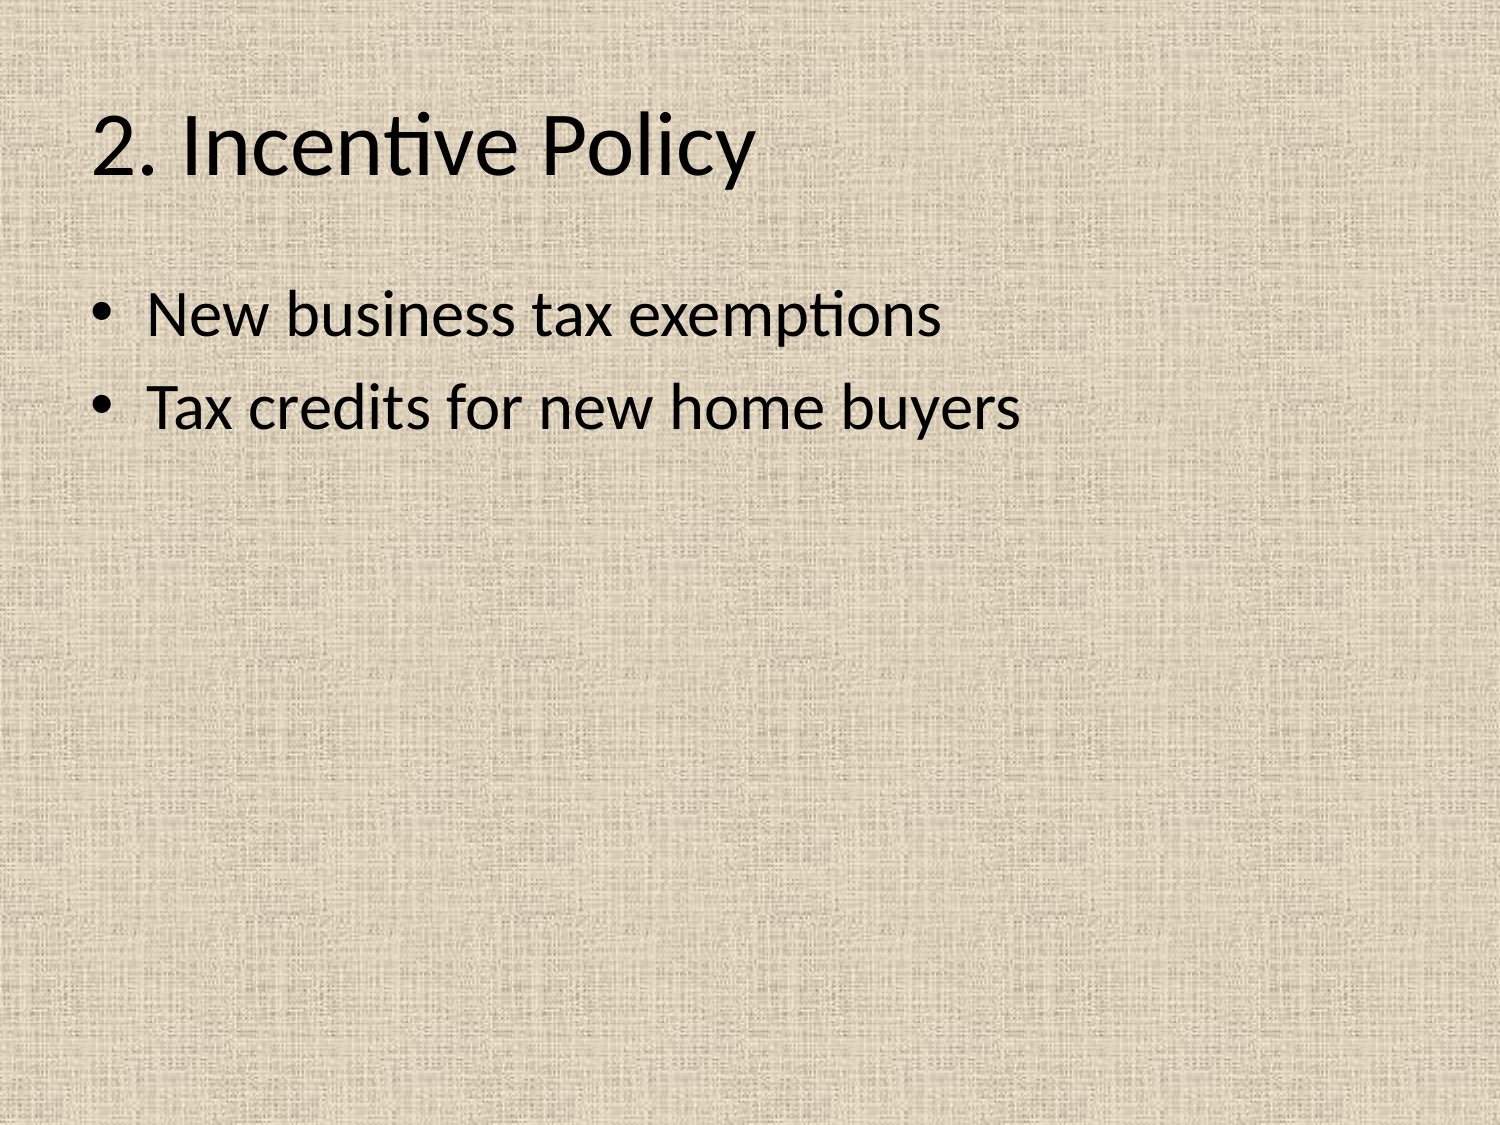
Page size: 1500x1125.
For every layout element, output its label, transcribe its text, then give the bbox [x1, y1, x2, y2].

picture [0, 0, 1500, 1125]
list New business tax exemptions Tax credits for new home buyers [75, 262, 1425, 1005]
title 2. Incentive Policy [75, 45, 1425, 233]
